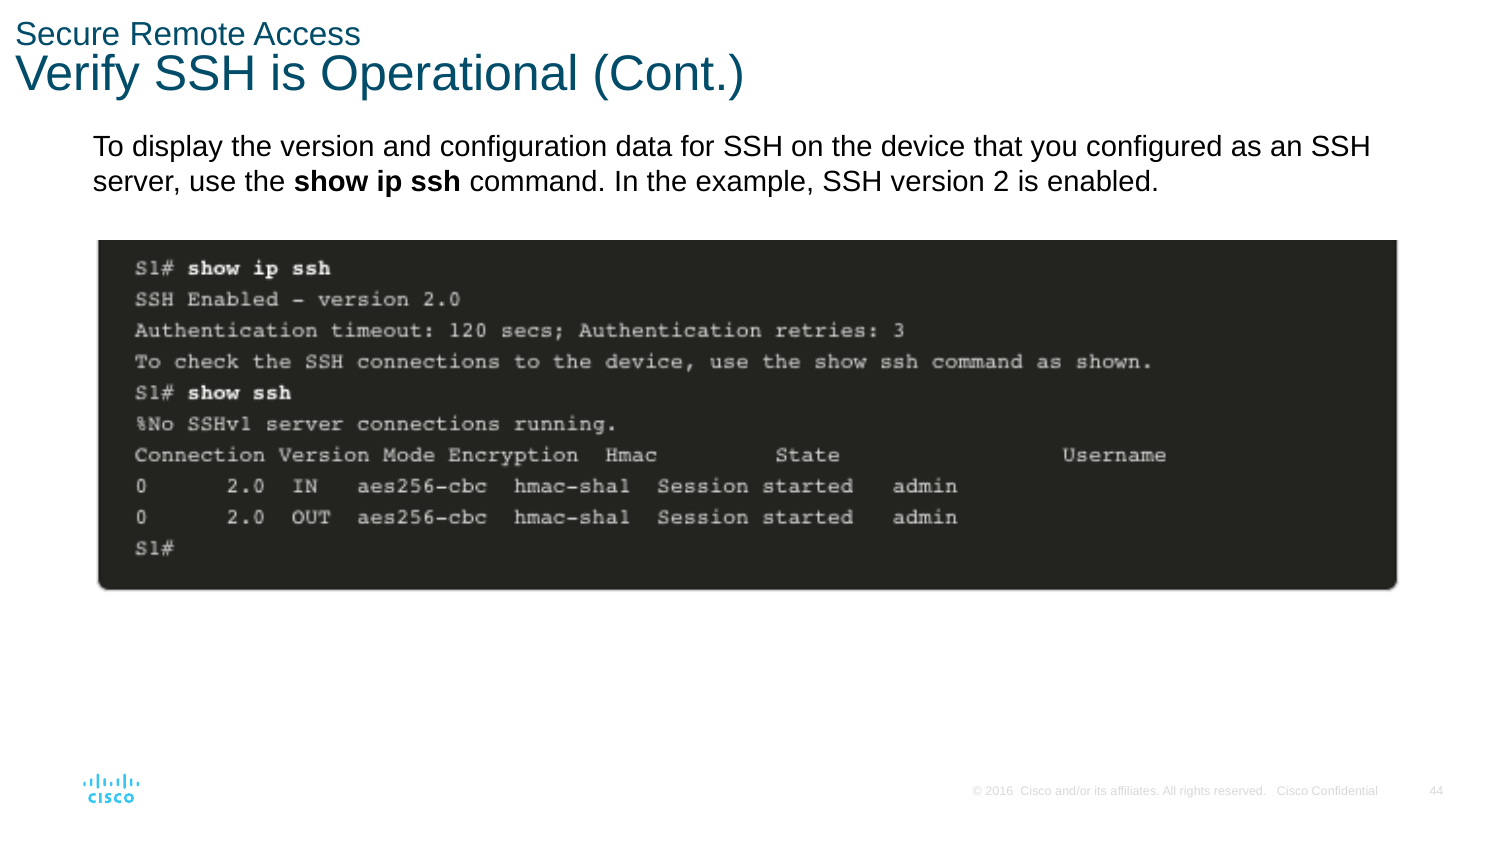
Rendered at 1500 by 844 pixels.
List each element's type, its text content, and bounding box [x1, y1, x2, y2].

list To display the version and configuration data for SSH on the device that you configured as an SSH server, use the show ip ssh command. In the example, SSH version 2 is enabled. [77, 120, 1437, 214]
title Secure Remote Access Verify SSH is Operational (Cont.) [0, 0, 1369, 121]
picture [92, 239, 1408, 598]
